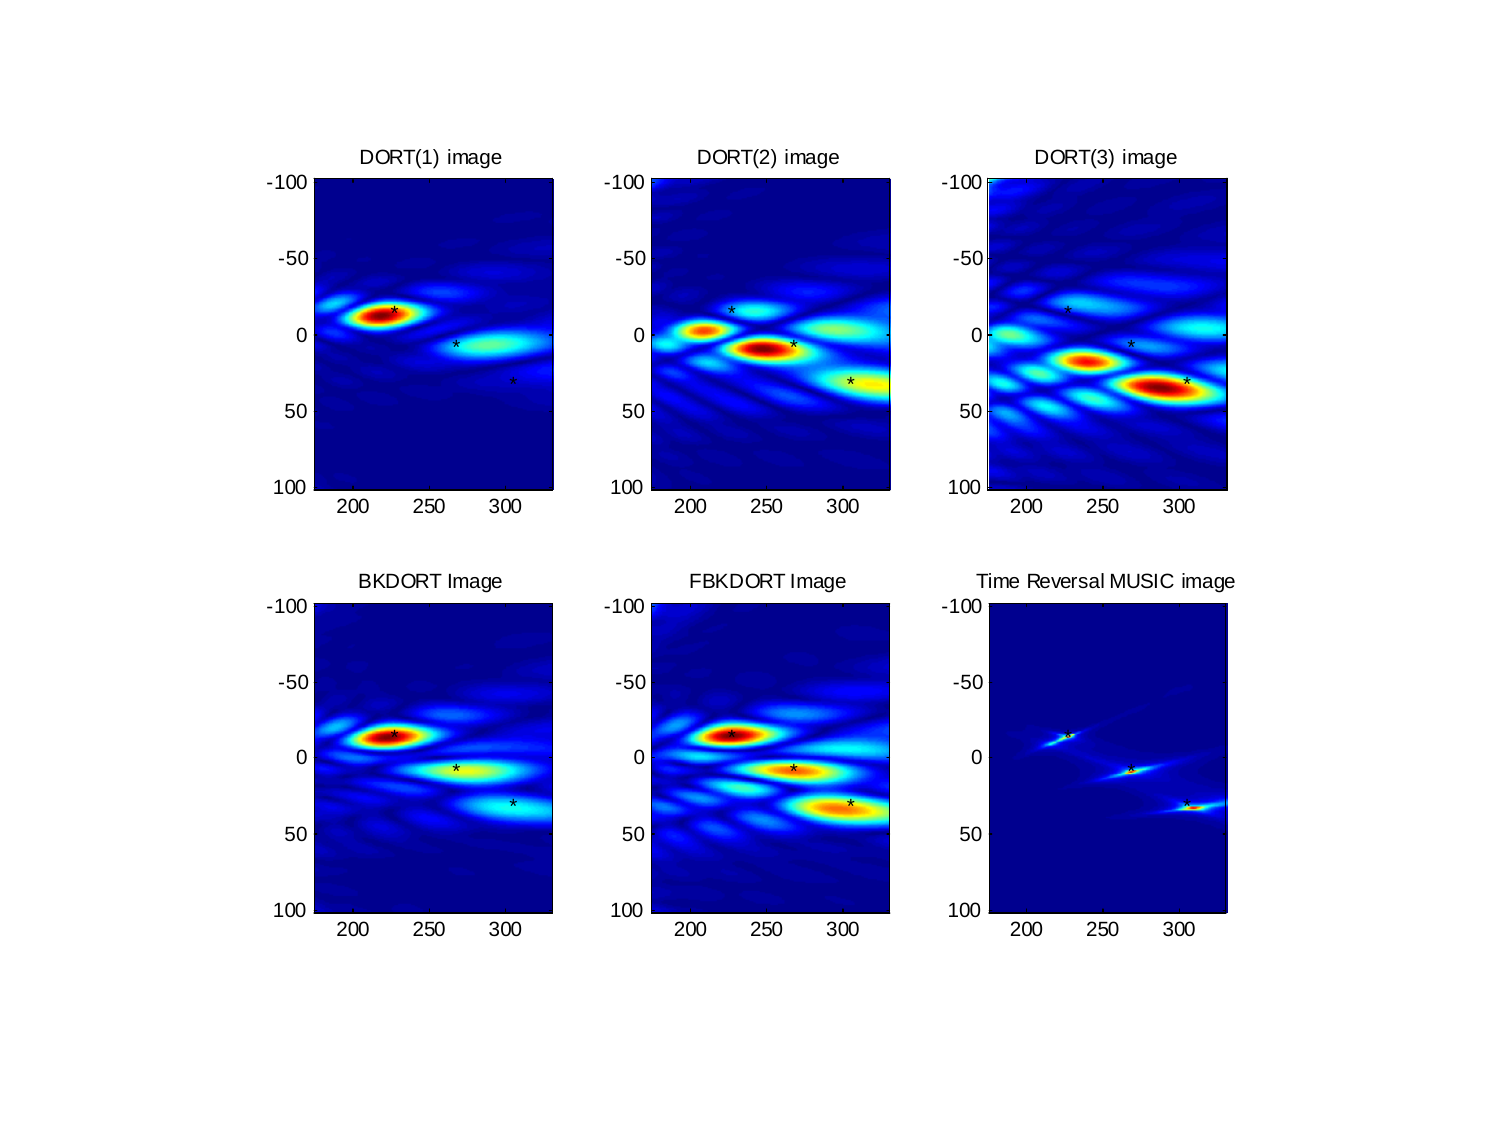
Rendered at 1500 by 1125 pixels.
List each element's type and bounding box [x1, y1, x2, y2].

picture [149, 112, 1351, 1013]
